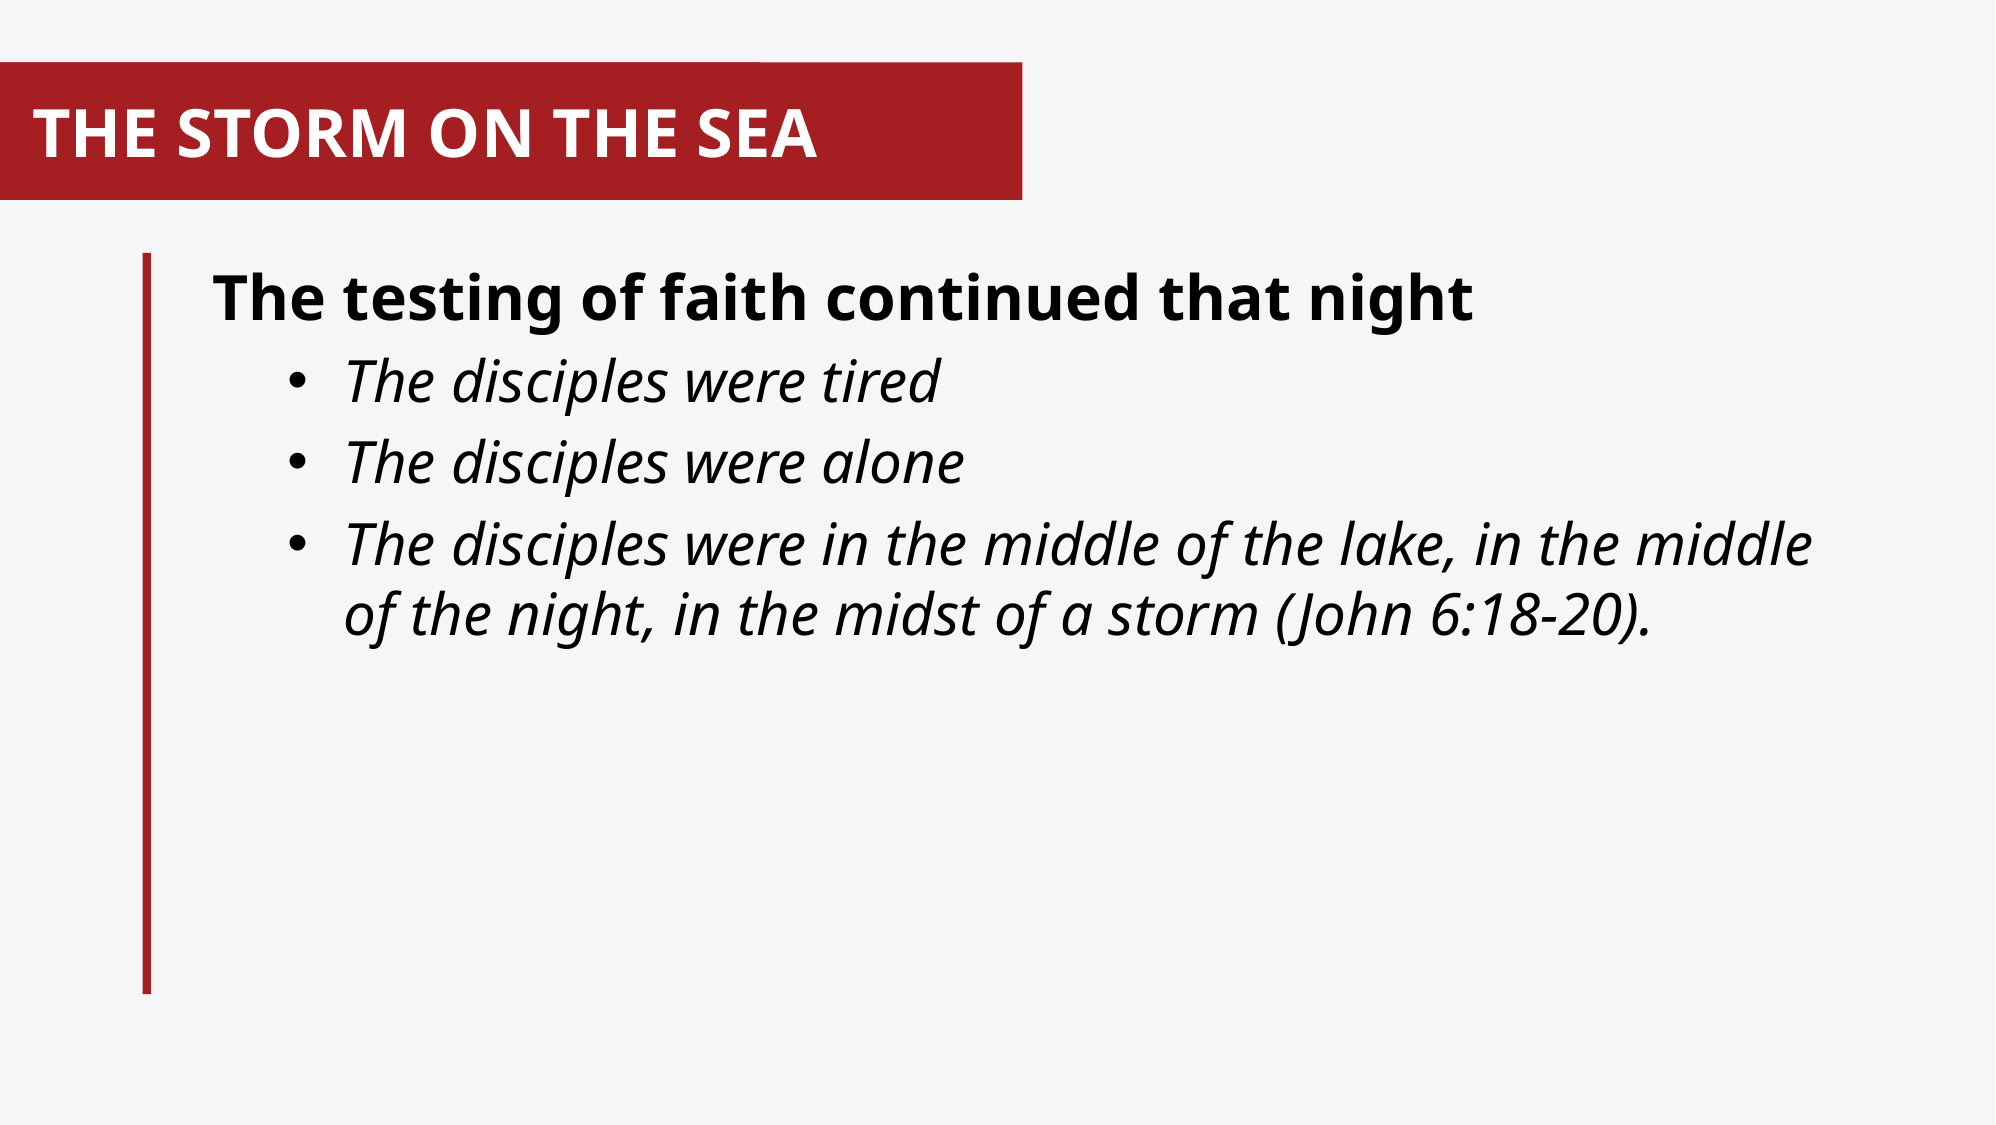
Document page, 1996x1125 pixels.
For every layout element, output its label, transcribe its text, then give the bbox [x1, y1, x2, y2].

subtitle The testing of faith continued that night The disciples were tired The disciples were alone The disciples were in the middle of the lake, in the middle of the night, in the midst of a storm (John 6:18-20). [197, 249, 1885, 988]
title THE STORM ON THE SEA [0, 62, 1023, 200]
